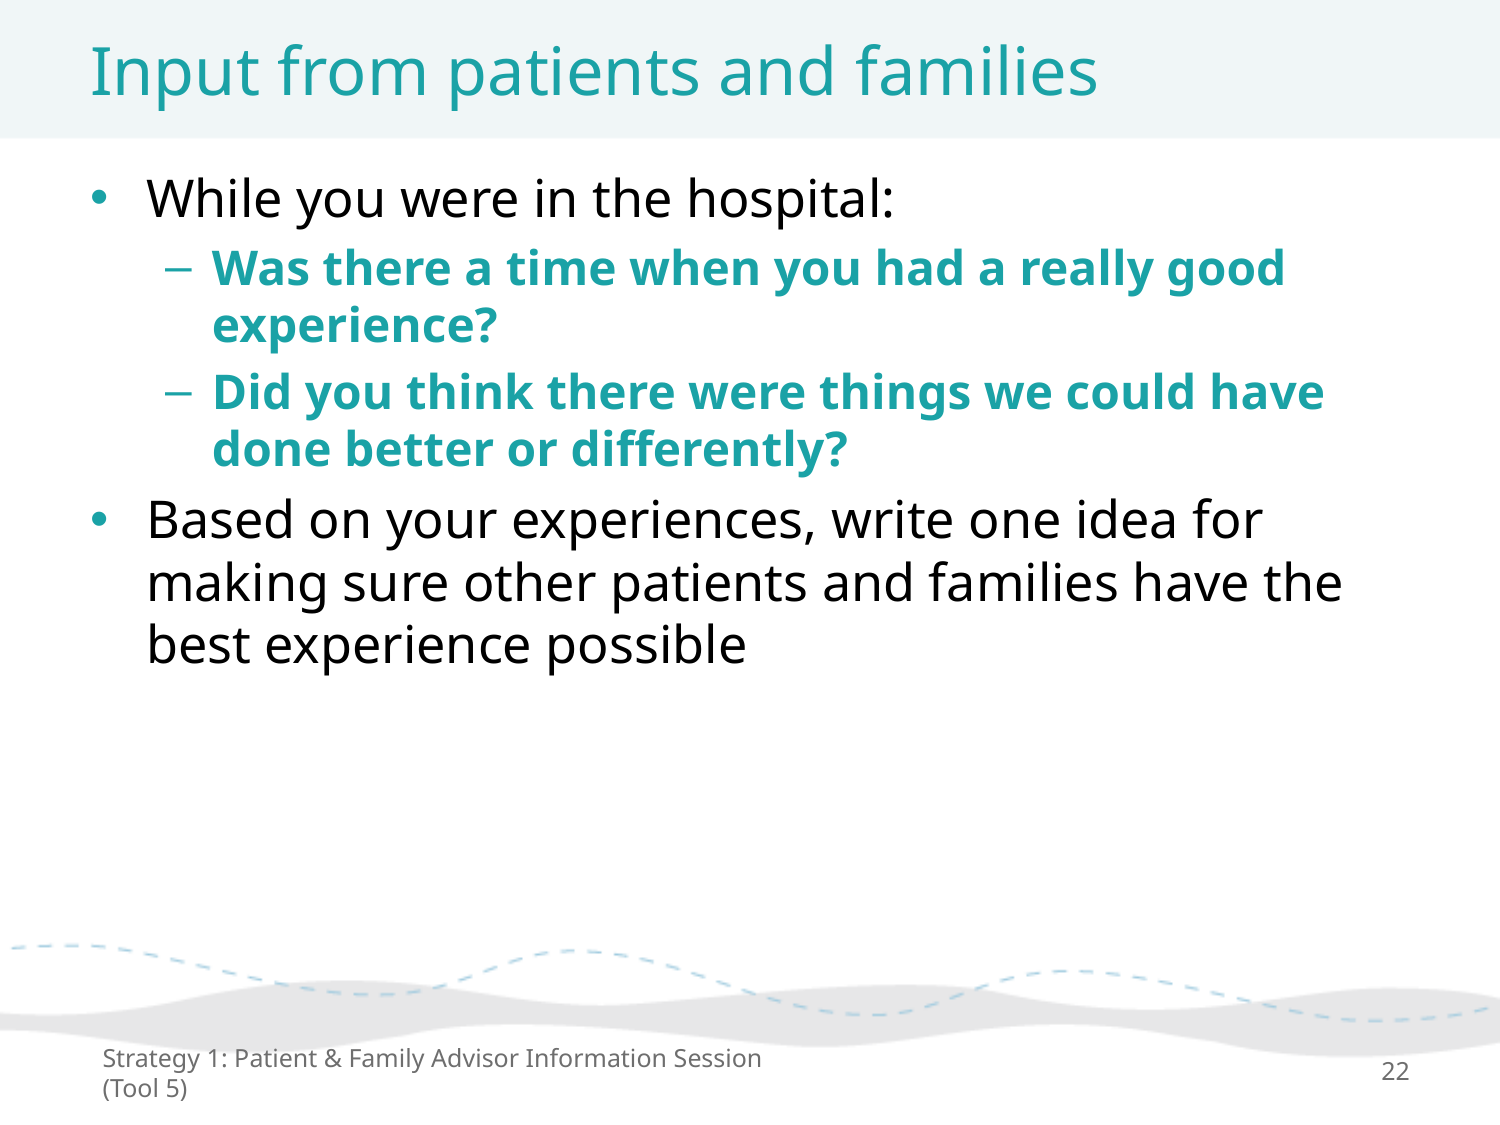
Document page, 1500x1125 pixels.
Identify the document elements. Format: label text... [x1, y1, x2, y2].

title Input from patients and families [75, 0, 1425, 138]
slide_number 22 [1074, 1042, 1425, 1103]
footer Strategy 1: Patient & Family Advisor Information Session (Tool 5) [87, 1042, 825, 1103]
picture [0, 0, 1500, 1125]
list While you were in the hospital: Was there a time when you had a really good experience? Did you think there were things we could have done better or differently? Based on your experiences, write one idea for making sure other patients and families have the best experience possible [75, 157, 1425, 900]
